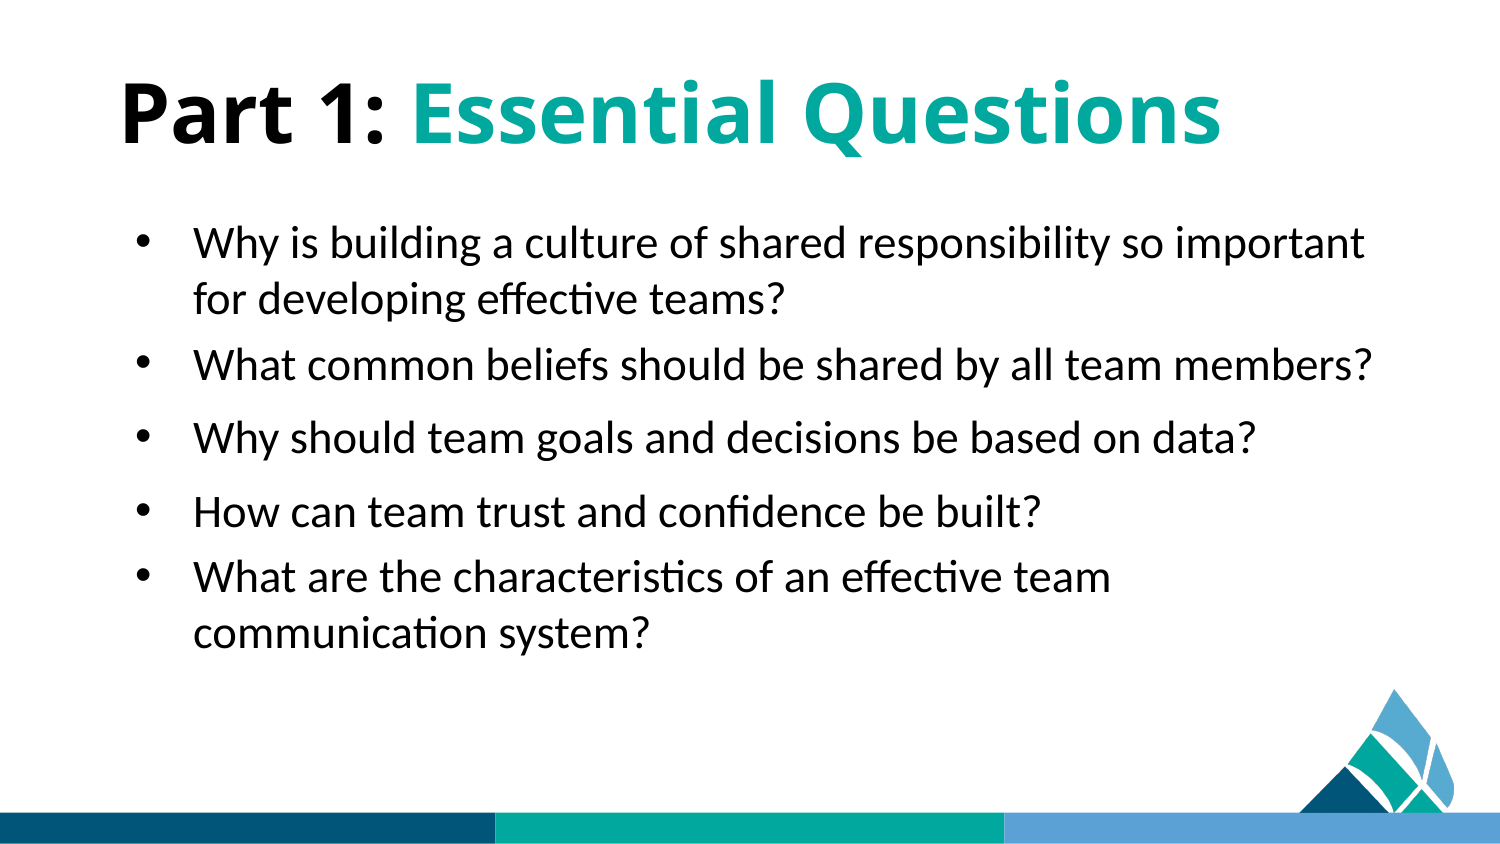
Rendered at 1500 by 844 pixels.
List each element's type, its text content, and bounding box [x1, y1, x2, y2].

picture [1299, 689, 1454, 813]
title Part 1: Essential Questions [103, 44, 1397, 180]
list Why is building a culture of shared responsibility so important for developing effective teams? What common beliefs should be shared by all team members? Why should team goals and decisions be based on data? How can team trust and confidence be built? What are the characteristics of an effective team communication system? [103, 196, 1397, 698]
